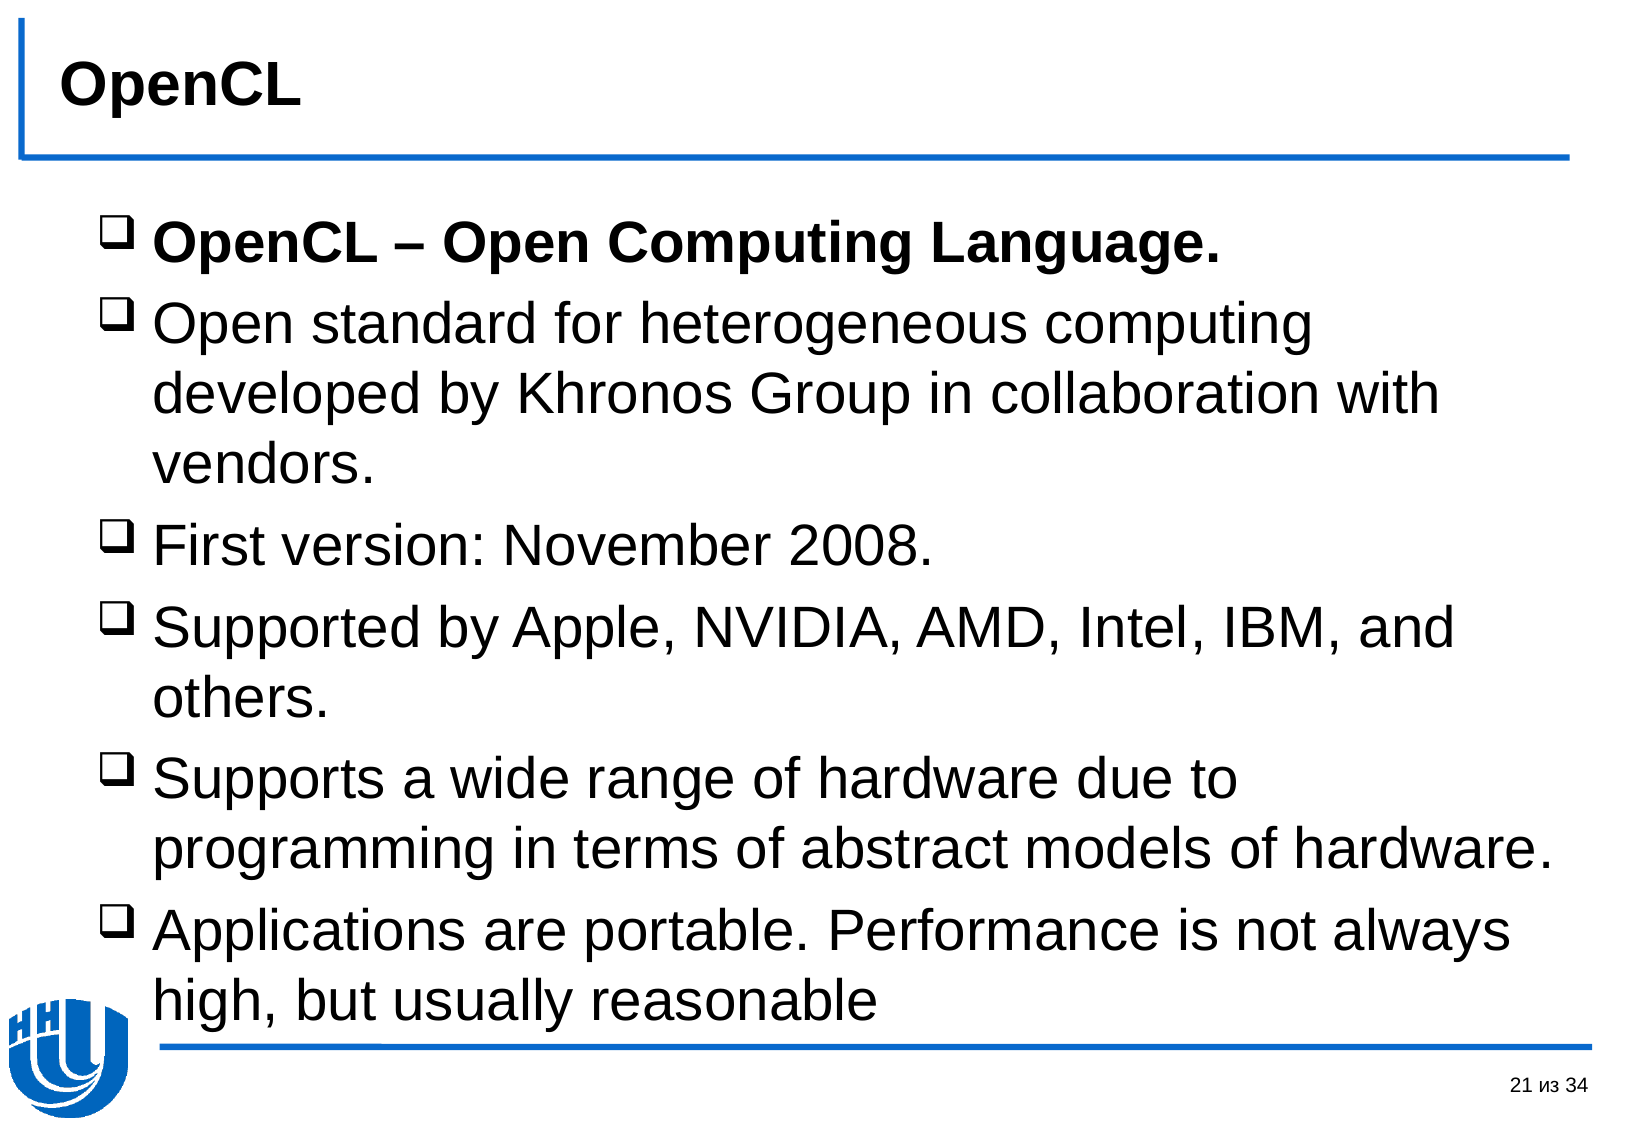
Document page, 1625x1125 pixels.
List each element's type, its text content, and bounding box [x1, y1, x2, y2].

picture [9, 999, 128, 1118]
title OpenCL [44, 34, 1535, 127]
list OpenCL – Open Computing Language. Open standard for heterogeneous computing developed by Khronos Group in collaboration with vendors. First version: November 2008. Supported by Apple, NVIDIA, AMD, Intel, IBM, and others. Supports a wide range of hardware due to programming in terms of abstract models of hardware. Applications are portable. Performance is not always high, but usually reasonable [81, 196, 1580, 1012]
slide_number 21 [1449, 1051, 1604, 1125]
